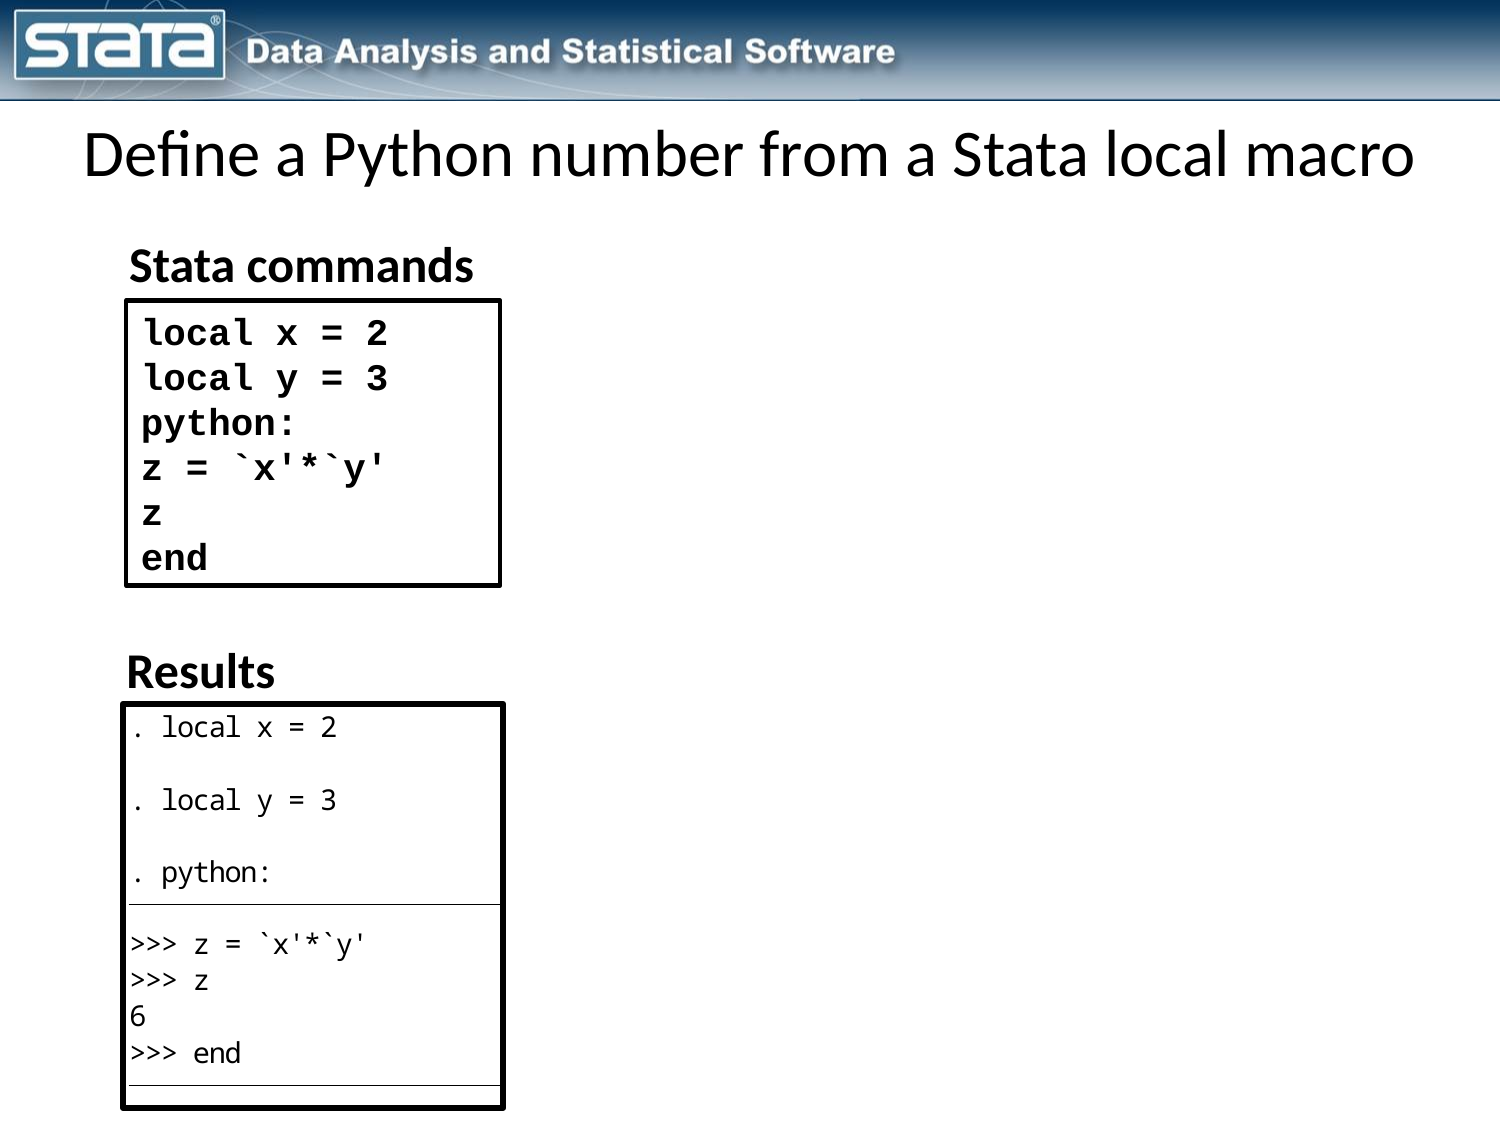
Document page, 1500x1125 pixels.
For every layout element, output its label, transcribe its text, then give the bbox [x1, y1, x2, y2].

text_box Stata commands [114, 225, 490, 300]
text_box local x = 2 local y = 3 python: z = `x'*`y' z end [126, 300, 500, 586]
picture [0, 0, 1500, 99]
text_box Results [111, 631, 291, 706]
picture [125, 706, 501, 1105]
title Define a Python number from a Stata local macro [0, 99, 1500, 200]
